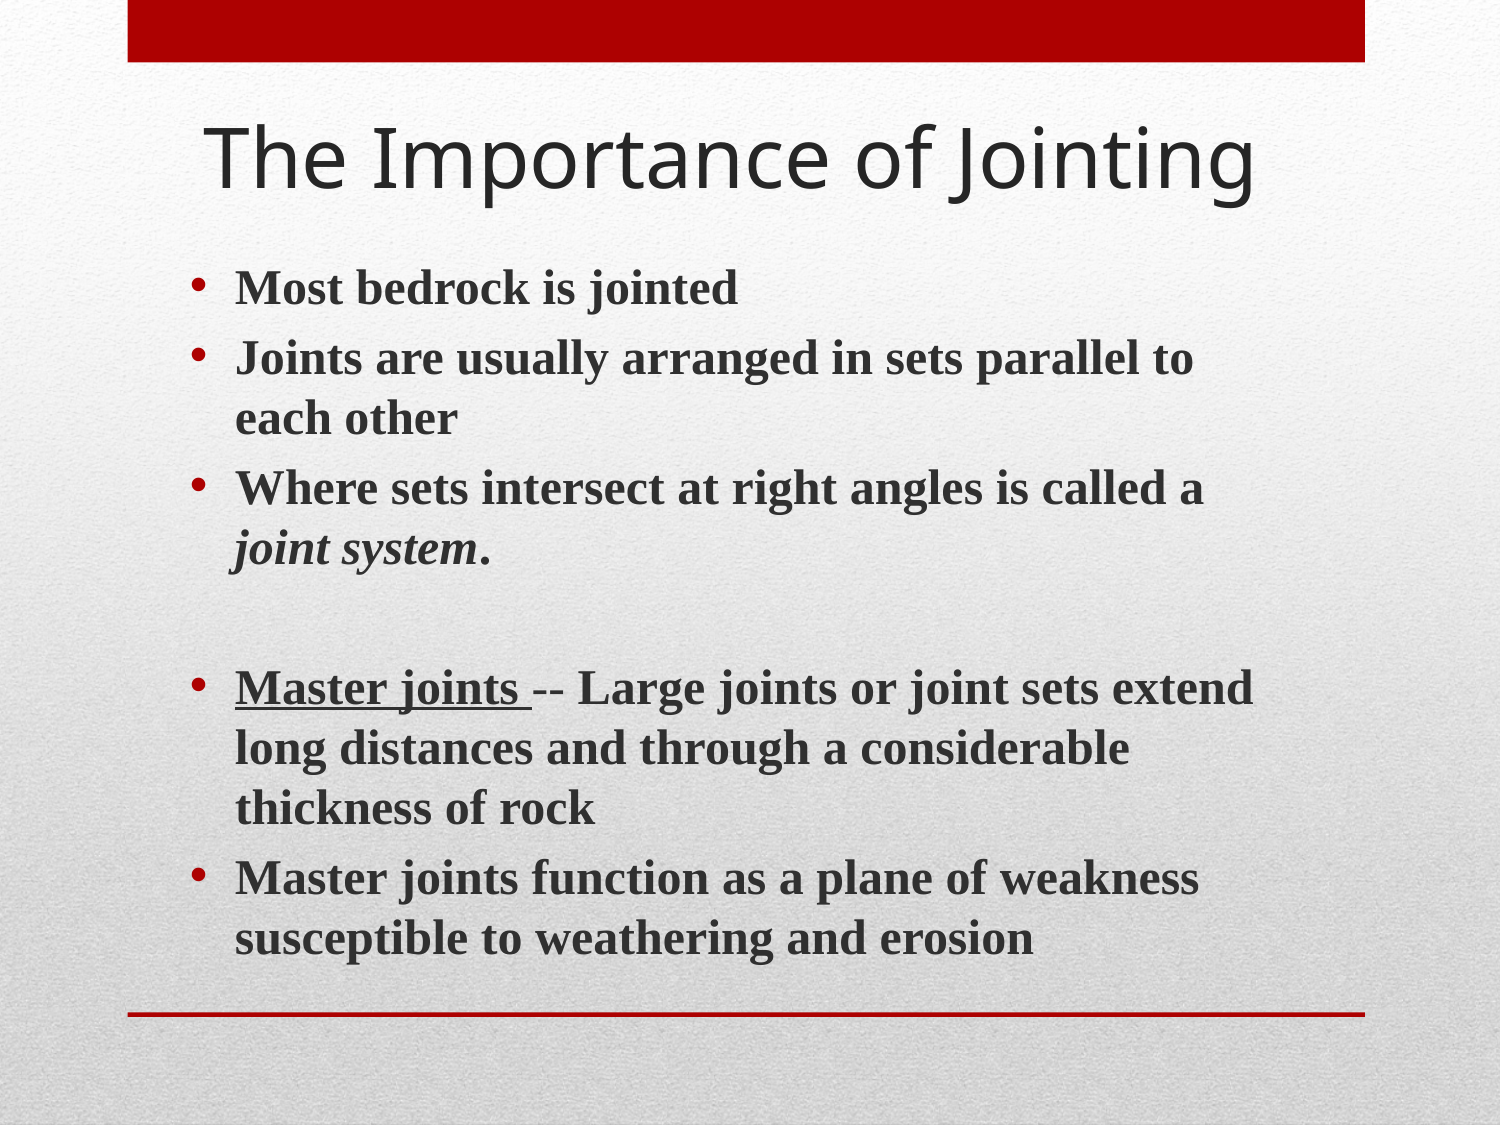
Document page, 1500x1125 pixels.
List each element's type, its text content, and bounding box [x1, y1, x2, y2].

list Most bedrock is jointed Joints are usually arranged in sets parallel to each other Where sets intersect at right angles is called a joint system. Master joints -- Large joints or joint sets extend long distances and through a considerable thickness of rock Master joints function as a plane of weakness susceptible to weathering and erosion [174, 237, 1300, 981]
title The Importance of Jointing [162, 24, 1300, 213]
